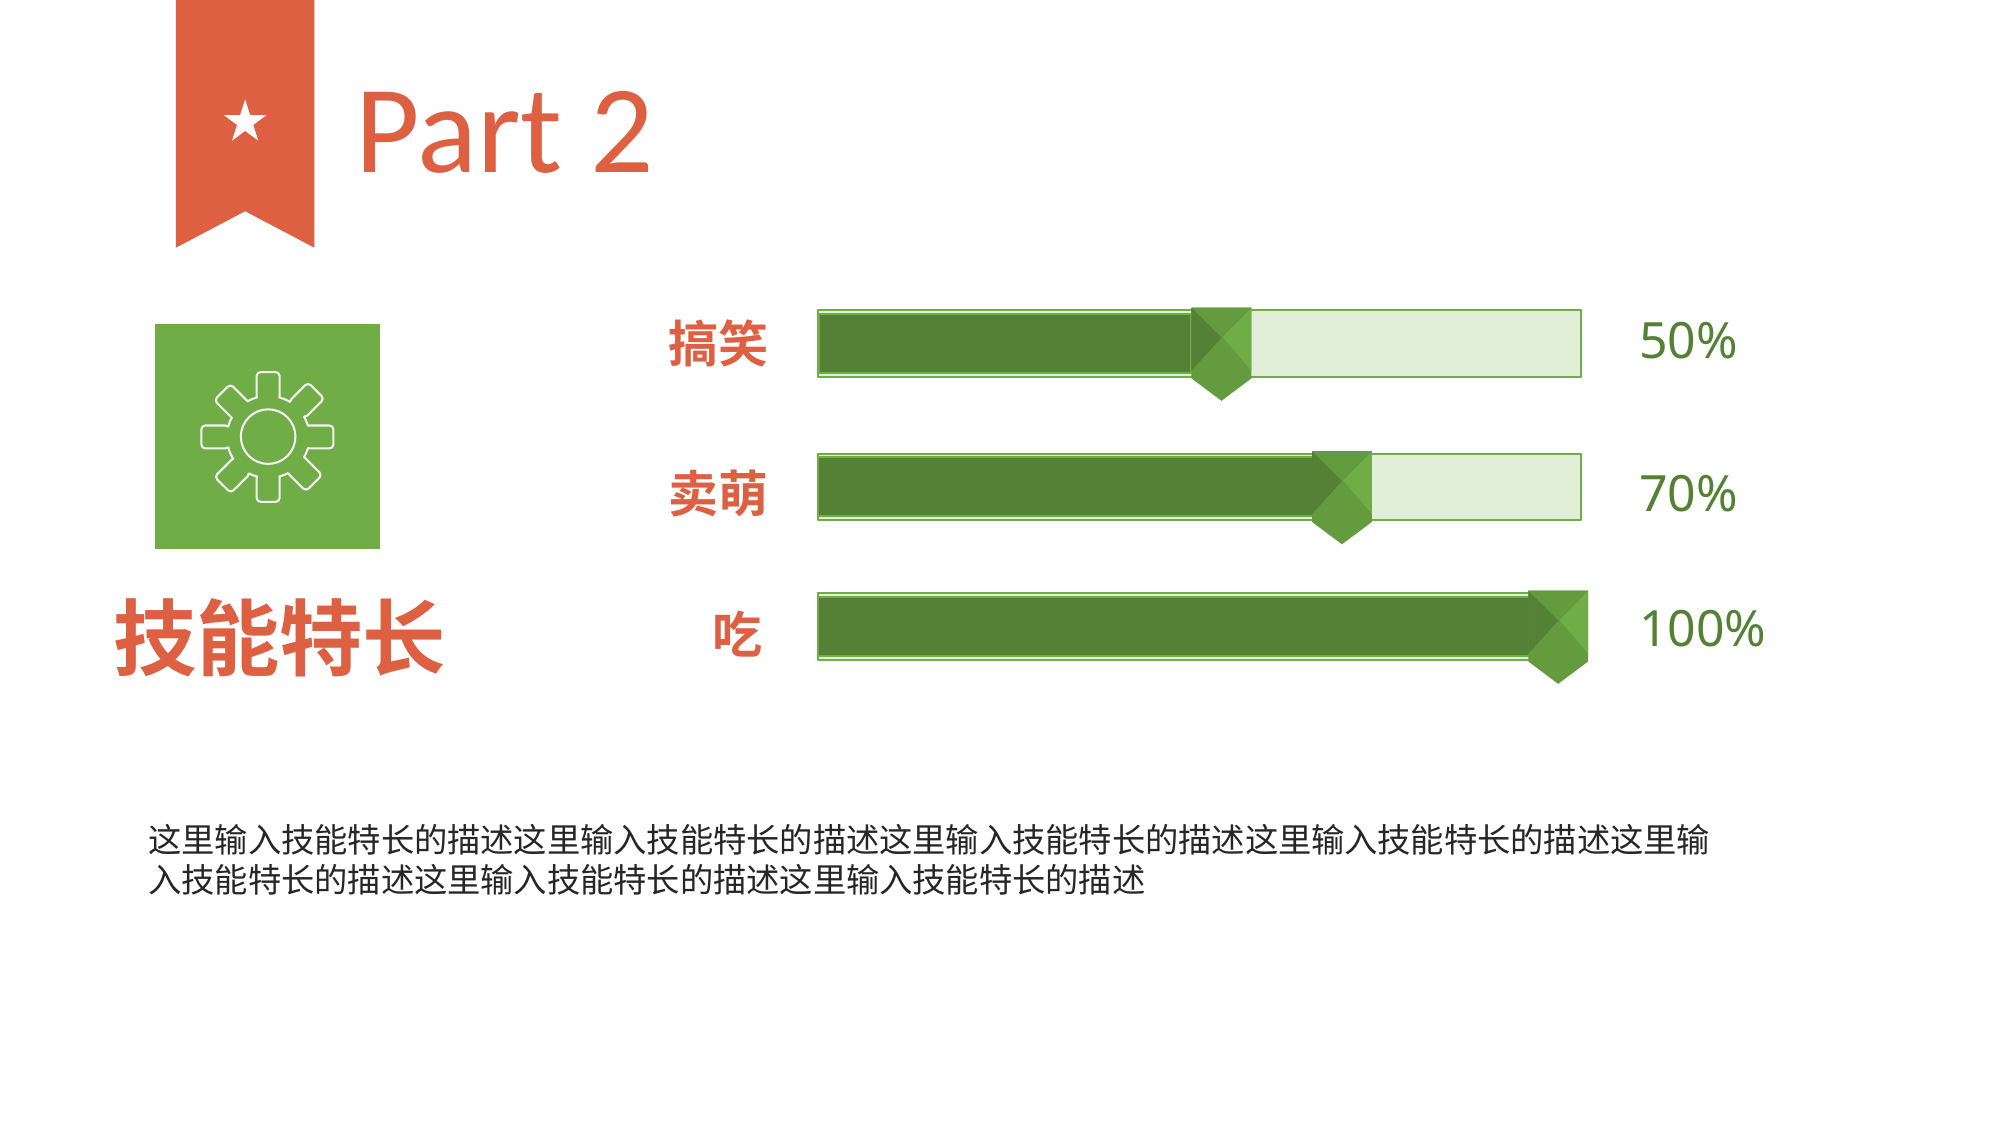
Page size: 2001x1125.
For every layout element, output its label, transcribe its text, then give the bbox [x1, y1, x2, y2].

text_box Part 2 [340, 40, 731, 206]
text_box 搞笑 [654, 304, 804, 380]
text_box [175, 0, 315, 248]
text_box 卖萌 [654, 454, 804, 530]
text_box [818, 307, 1582, 402]
text_box 100% [1624, 588, 1815, 664]
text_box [818, 590, 1589, 685]
text_box 这里输入技能特长的描述这里输入技能特长的描述这里输入技能特长的描述这里输入技能特长的描述这里输入技能特长的描述这里输入技能特长的描述这里输入技能特长的描述 [133, 811, 1750, 907]
text_box 吃 [697, 596, 775, 671]
text_box 50% [1624, 301, 1786, 376]
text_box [153, 323, 382, 551]
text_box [818, 450, 1582, 545]
text_box 技能特长 [98, 578, 520, 694]
text_box 70% [1624, 453, 1786, 529]
